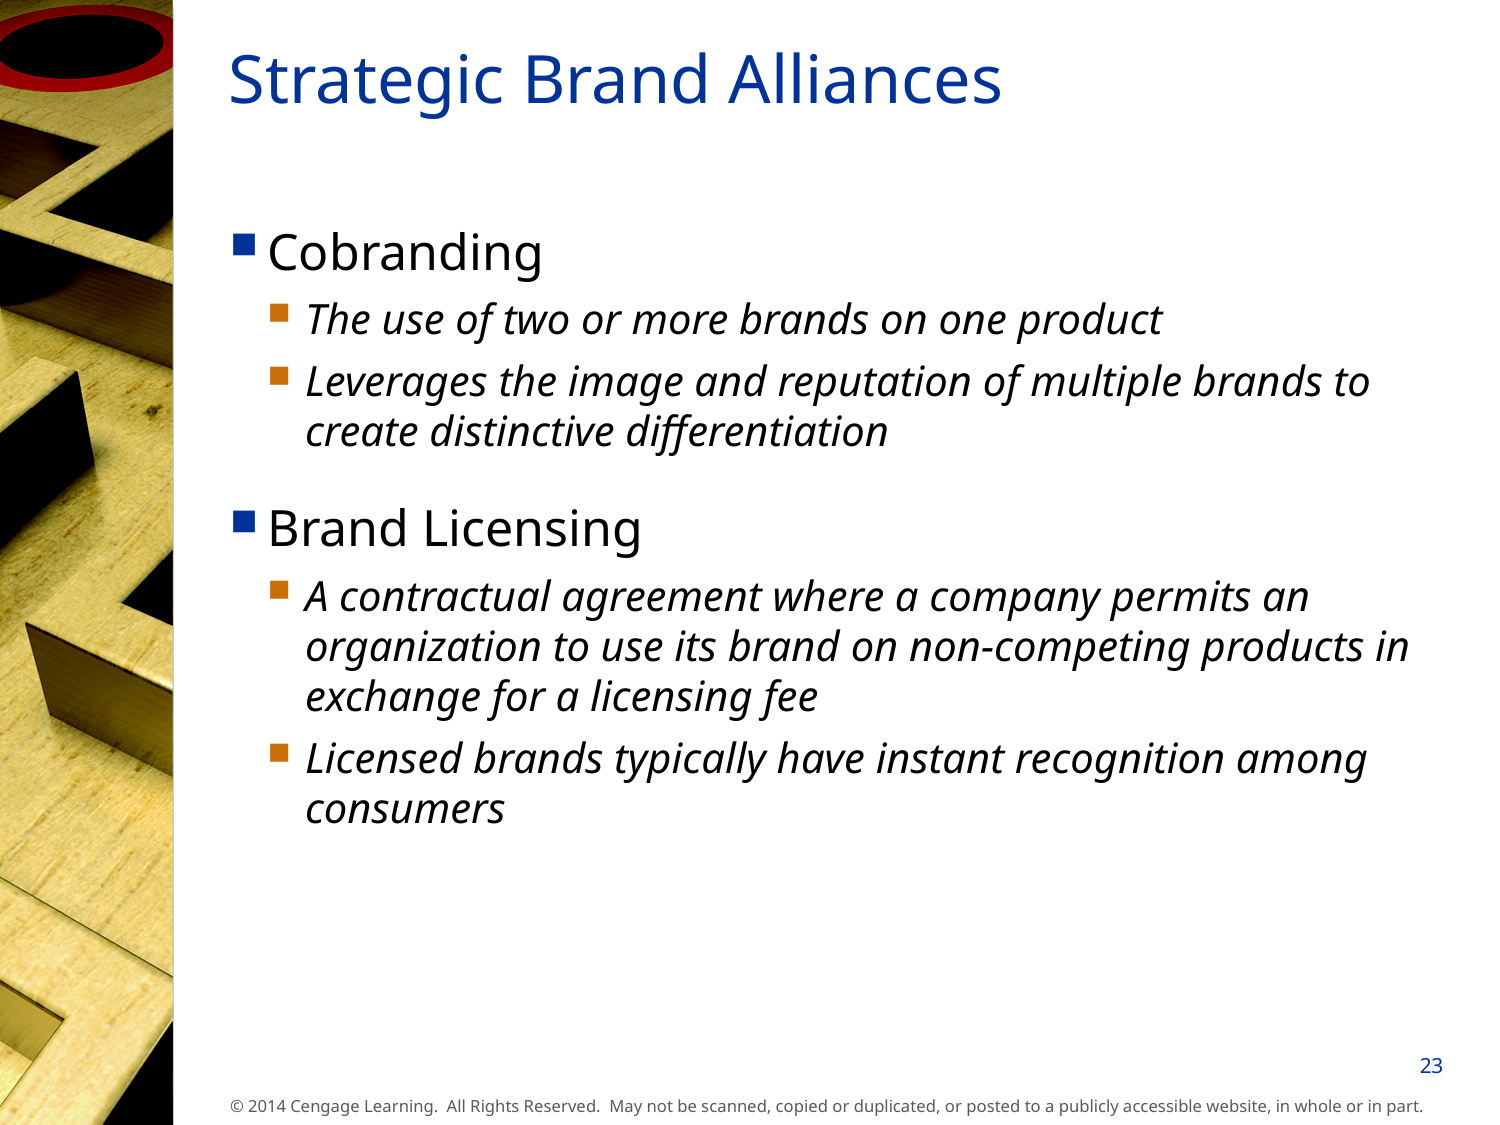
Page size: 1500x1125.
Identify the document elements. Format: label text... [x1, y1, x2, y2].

list Cobranding The use of two or more brands on one product Leverages the image and reputation of multiple brands to create distinctive differentiation Brand Licensing A contractual agreement where a company permits an organization to use its brand on non-competing products in exchange for a licensing fee Licensed brands typically have instant recognition among consumers [215, 212, 1478, 981]
picture [0, 0, 174, 1125]
title Strategic Brand Alliances [213, 29, 1454, 213]
slide_number 23 [1386, 1037, 1478, 1097]
